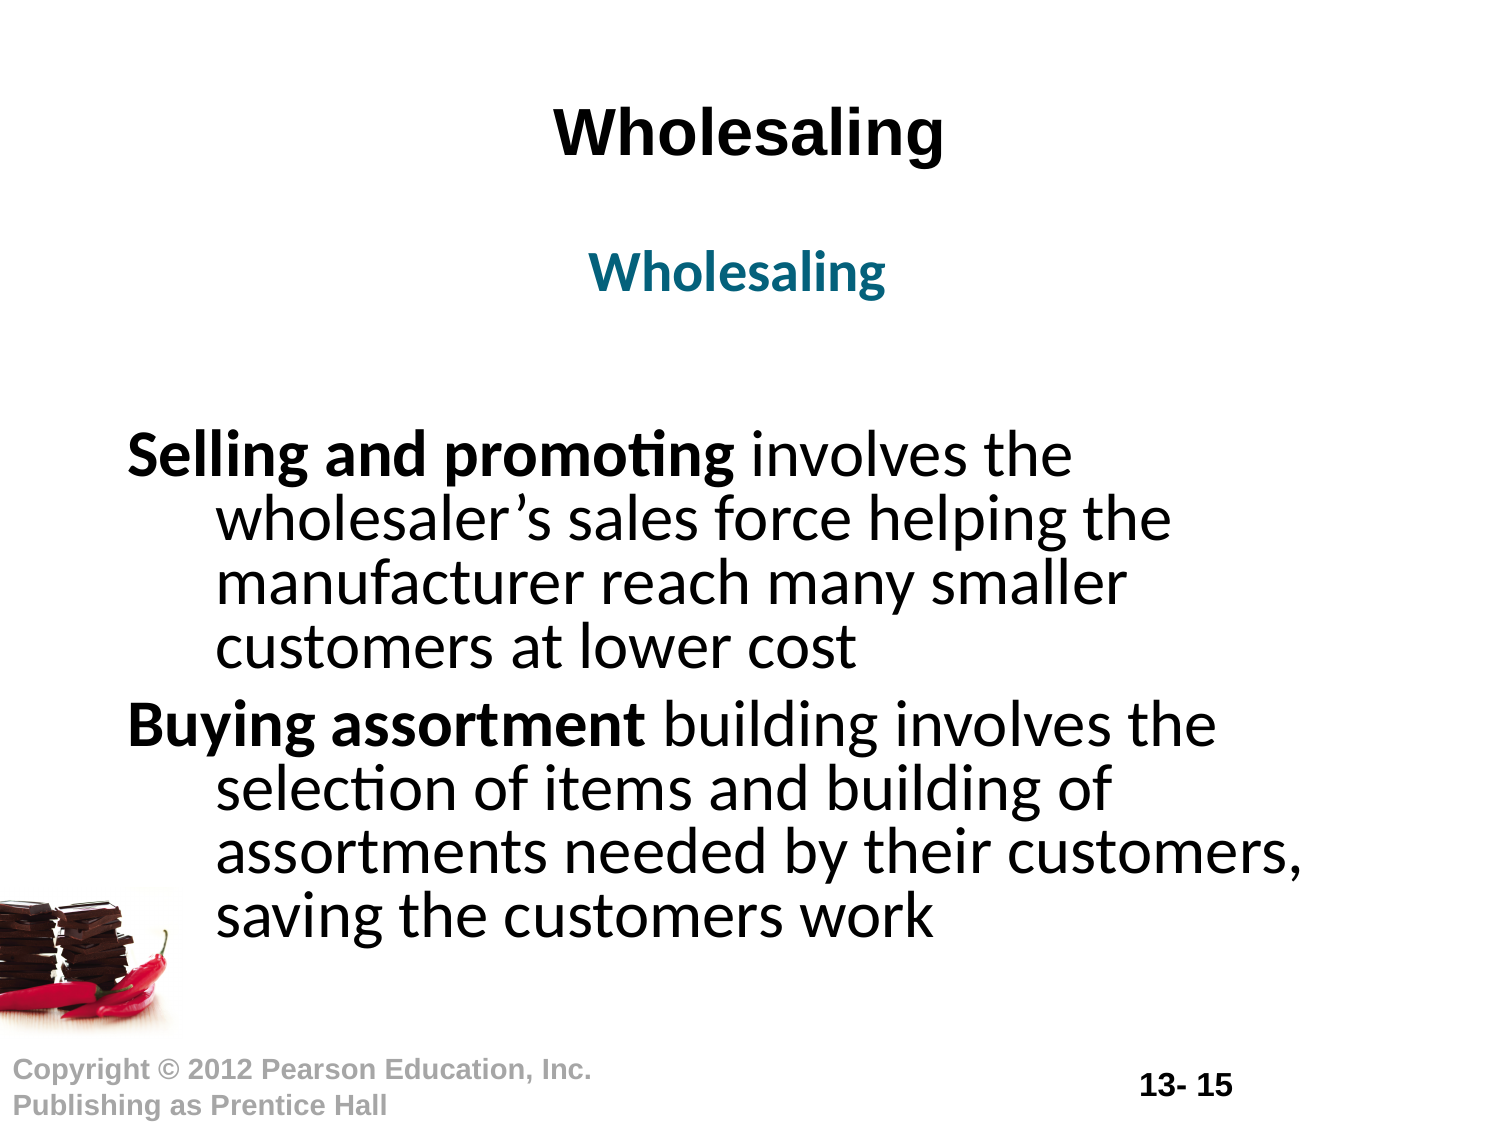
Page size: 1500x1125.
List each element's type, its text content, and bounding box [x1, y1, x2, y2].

picture [0, 887, 183, 1039]
list Wholesaling [149, 237, 1326, 301]
title Wholesaling [112, 37, 1388, 226]
list Selling and promoting involves the wholesaler’s sales force helping the manufacturer reach many smaller customers at lower cost Buying assortment building involves the selection of items and building of assortments needed by their customers, saving the customers work [112, 324, 1388, 1001]
